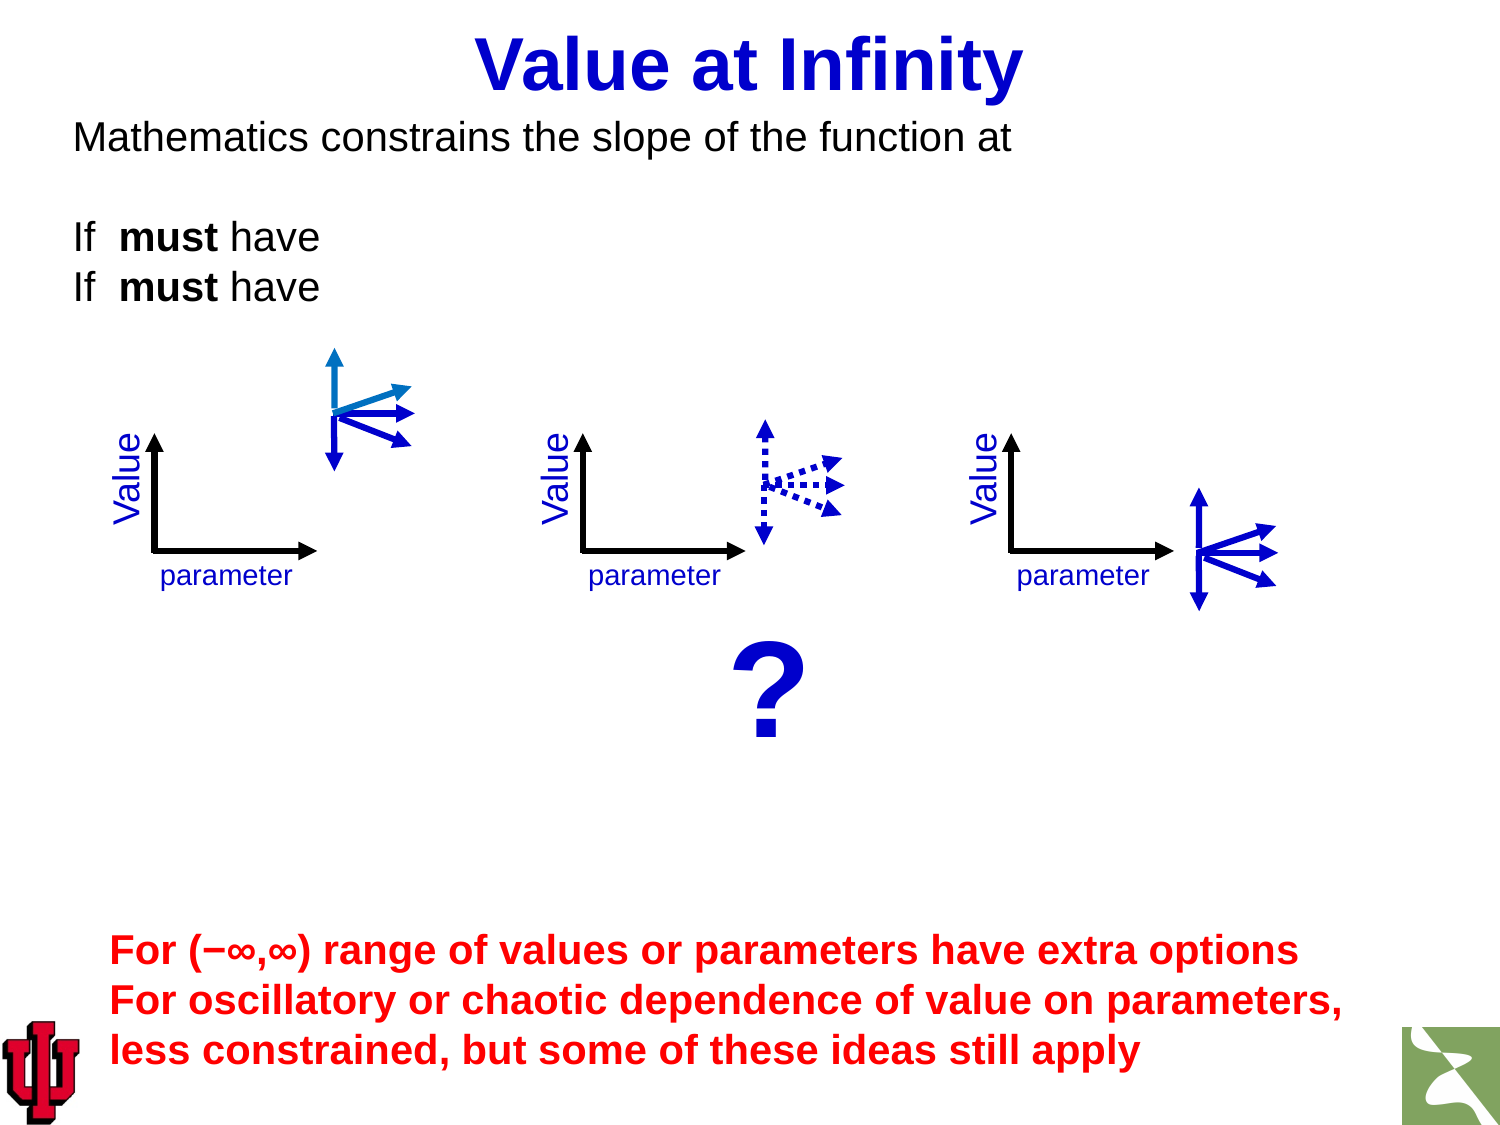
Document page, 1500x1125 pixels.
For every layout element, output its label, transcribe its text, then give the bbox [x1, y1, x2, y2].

title Value at Infinity [0, 0, 1500, 130]
picture [1402, 1027, 1500, 1125]
picture [0, 1020, 80, 1125]
text_box For (−∞,∞) range of values or parameters have extra options For oscillatory or chaotic dependence of value on parameters, less constrained, but some of these ideas still apply [94, 915, 1376, 1080]
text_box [94, 347, 1279, 612]
text_box ? [712, 620, 827, 773]
